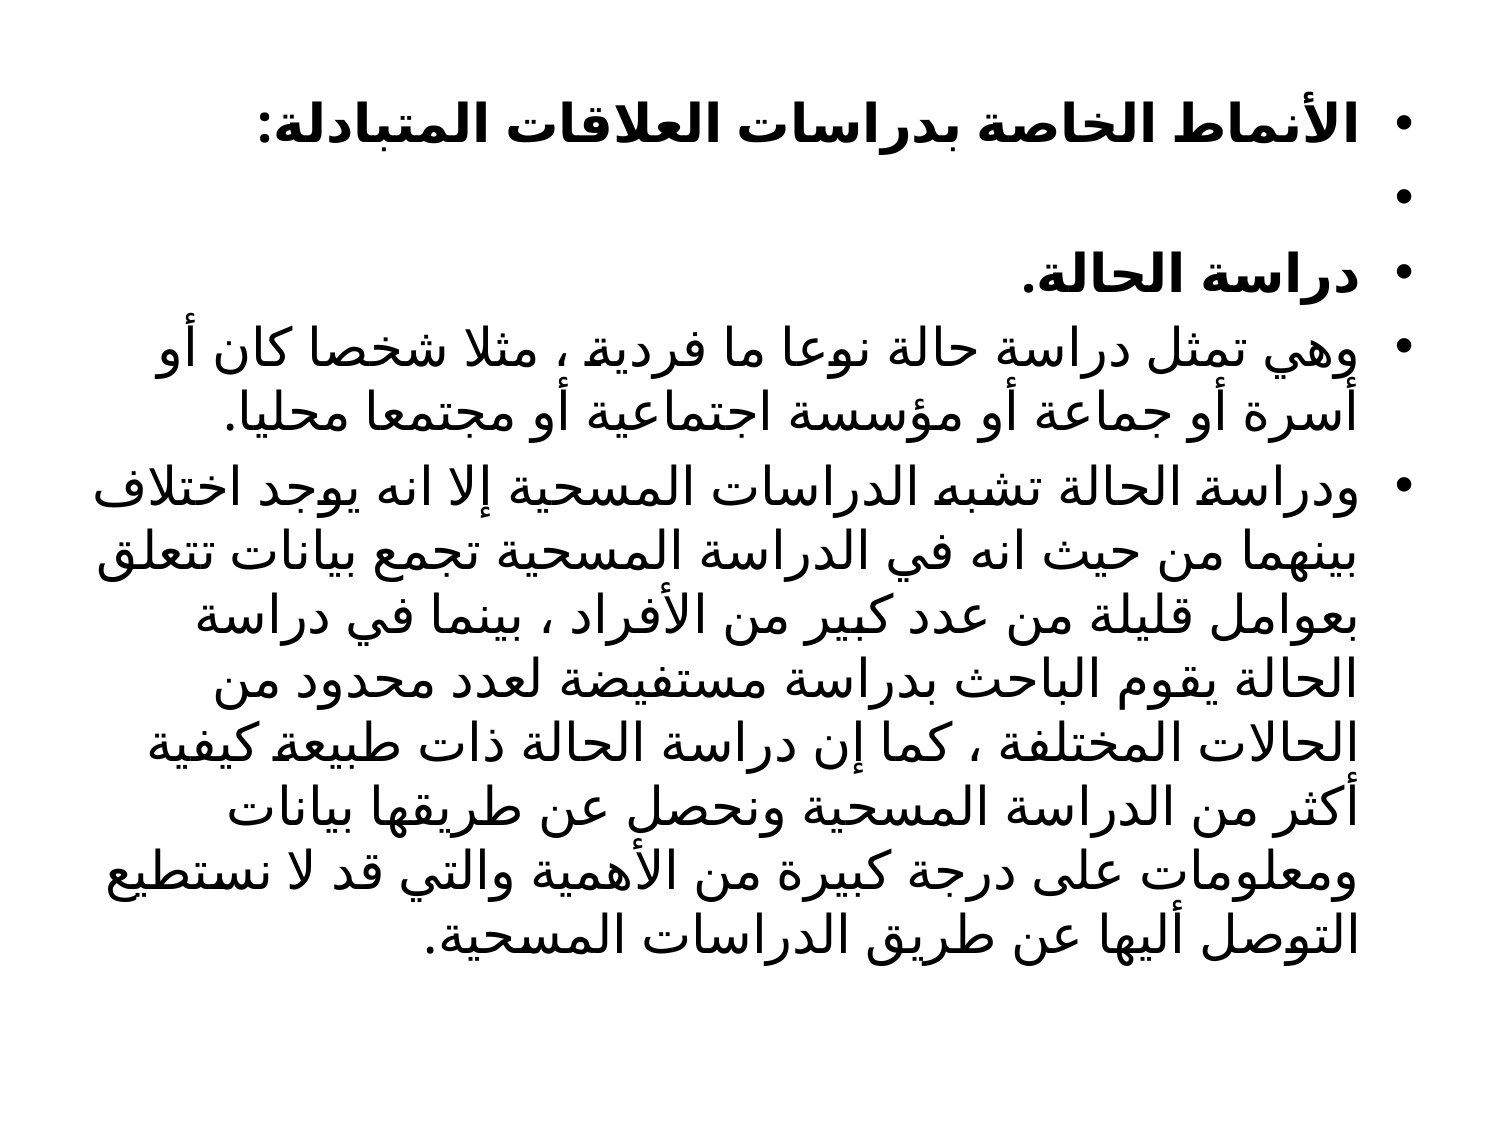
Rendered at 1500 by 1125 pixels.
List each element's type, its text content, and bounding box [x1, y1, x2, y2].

list الأنماط الخاصة بدراسات العلاقات المتبادلة: دراسة الحالة. وهي تمثل دراسة حالة نوعا ما فردية ، مثلا شخصا كان أو أسرة أو جماعة أو مؤسسة اجتماعية أو مجتمعا محليا. ودراسة الحالة تشبه الدراسات المسحية إلا انه يوجد اختلاف بينهما من حيث انه في الدراسة المسحية تجمع بيانات تتعلق بعوامل قليلة من عدد كبير من الأفراد ، بينما في دراسة الحالة يقوم الباحث بدراسة مستفيضة لعدد محدود من الحالات المختلفة ، كما إن دراسة الحالة ذات طبيعة كيفية أكثر من الدراسة المسحية ونحصل عن طريقها بيانات ومعلومات على درجة كبيرة من الأهمية والتي قد لا نستطيع التوصل أليها عن طريق الدراسات المسحية. [75, 82, 1425, 1005]
